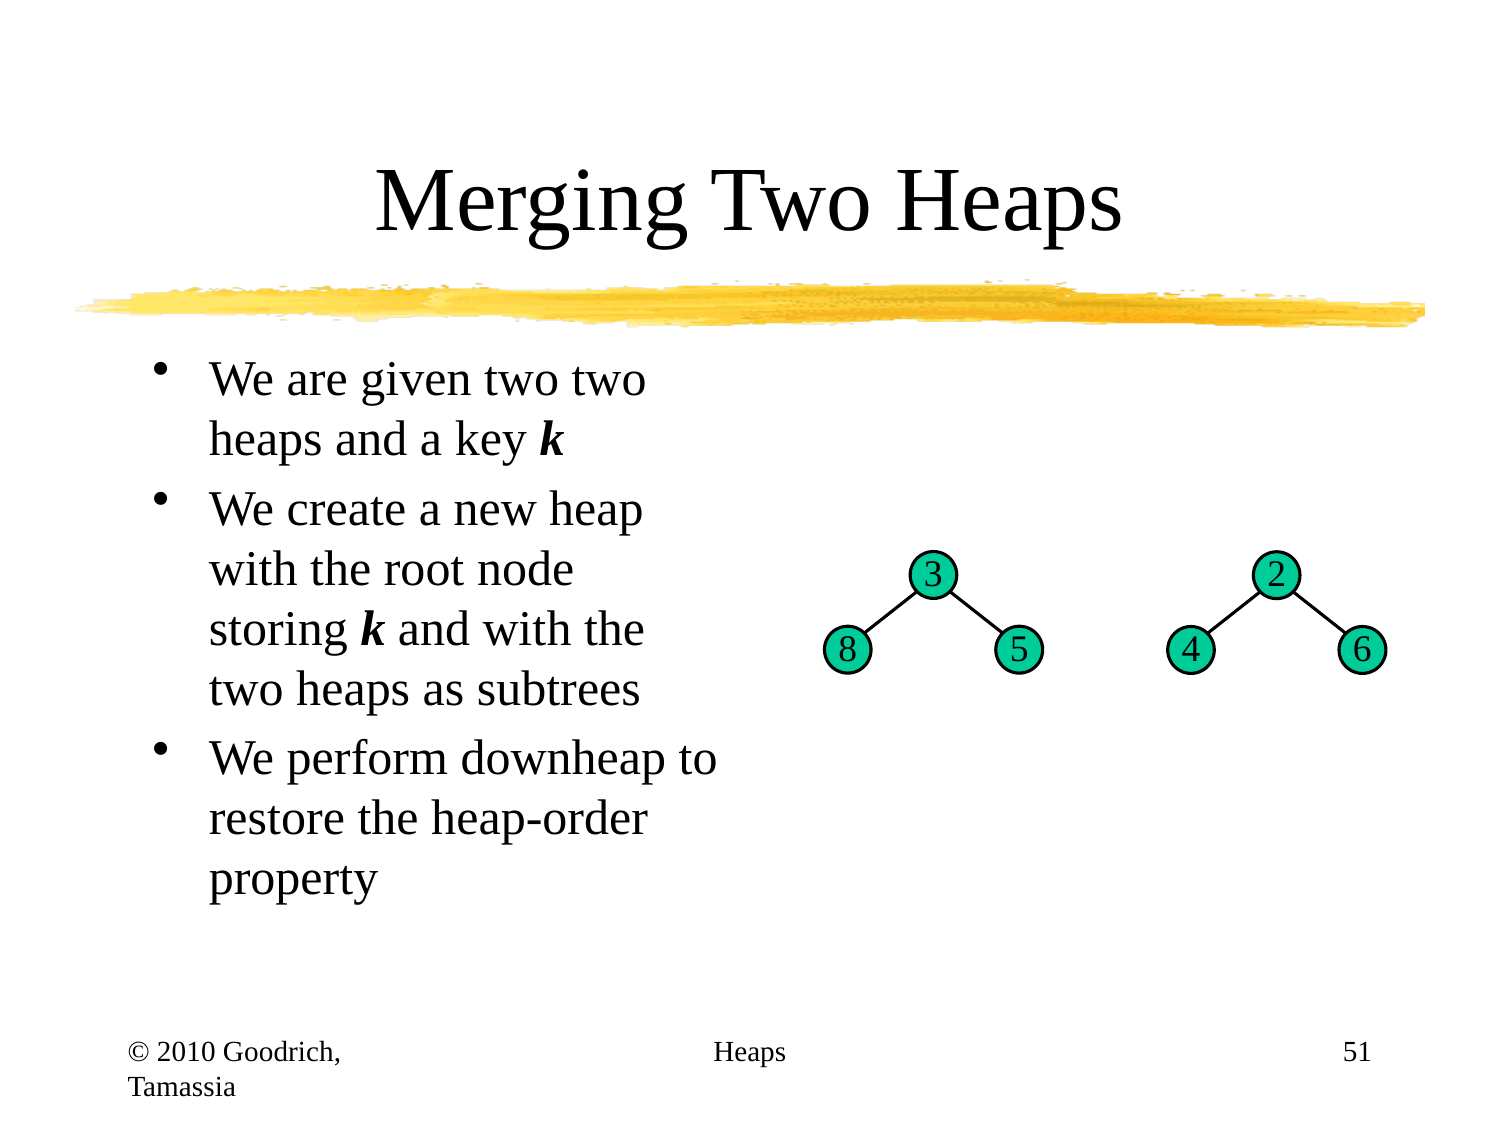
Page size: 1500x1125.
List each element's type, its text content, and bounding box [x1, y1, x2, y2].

text_box 8 [824, 626, 872, 674]
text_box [1207, 592, 1261, 633]
text_box 2 [1253, 551, 1300, 599]
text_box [1292, 592, 1347, 633]
text_box 4 [1167, 626, 1215, 674]
title Merging Two Heaps [112, 99, 1388, 288]
text_box 6 [1339, 626, 1386, 674]
text_box 3 [910, 551, 957, 599]
picture [75, 274, 1425, 338]
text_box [864, 592, 918, 633]
footer Heaps [512, 1024, 988, 1101]
list We are given two two heaps and a key k We create a new heap with the root node storing k and with the two heaps as subtrees We perform downheap to restore the heap-order property [137, 337, 738, 1013]
text_box 5 [995, 626, 1043, 674]
slide_number © 2010 Goodrich, Tamassia [112, 1024, 426, 1101]
slide_number 51 [1074, 1024, 1388, 1101]
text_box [949, 592, 1004, 633]
